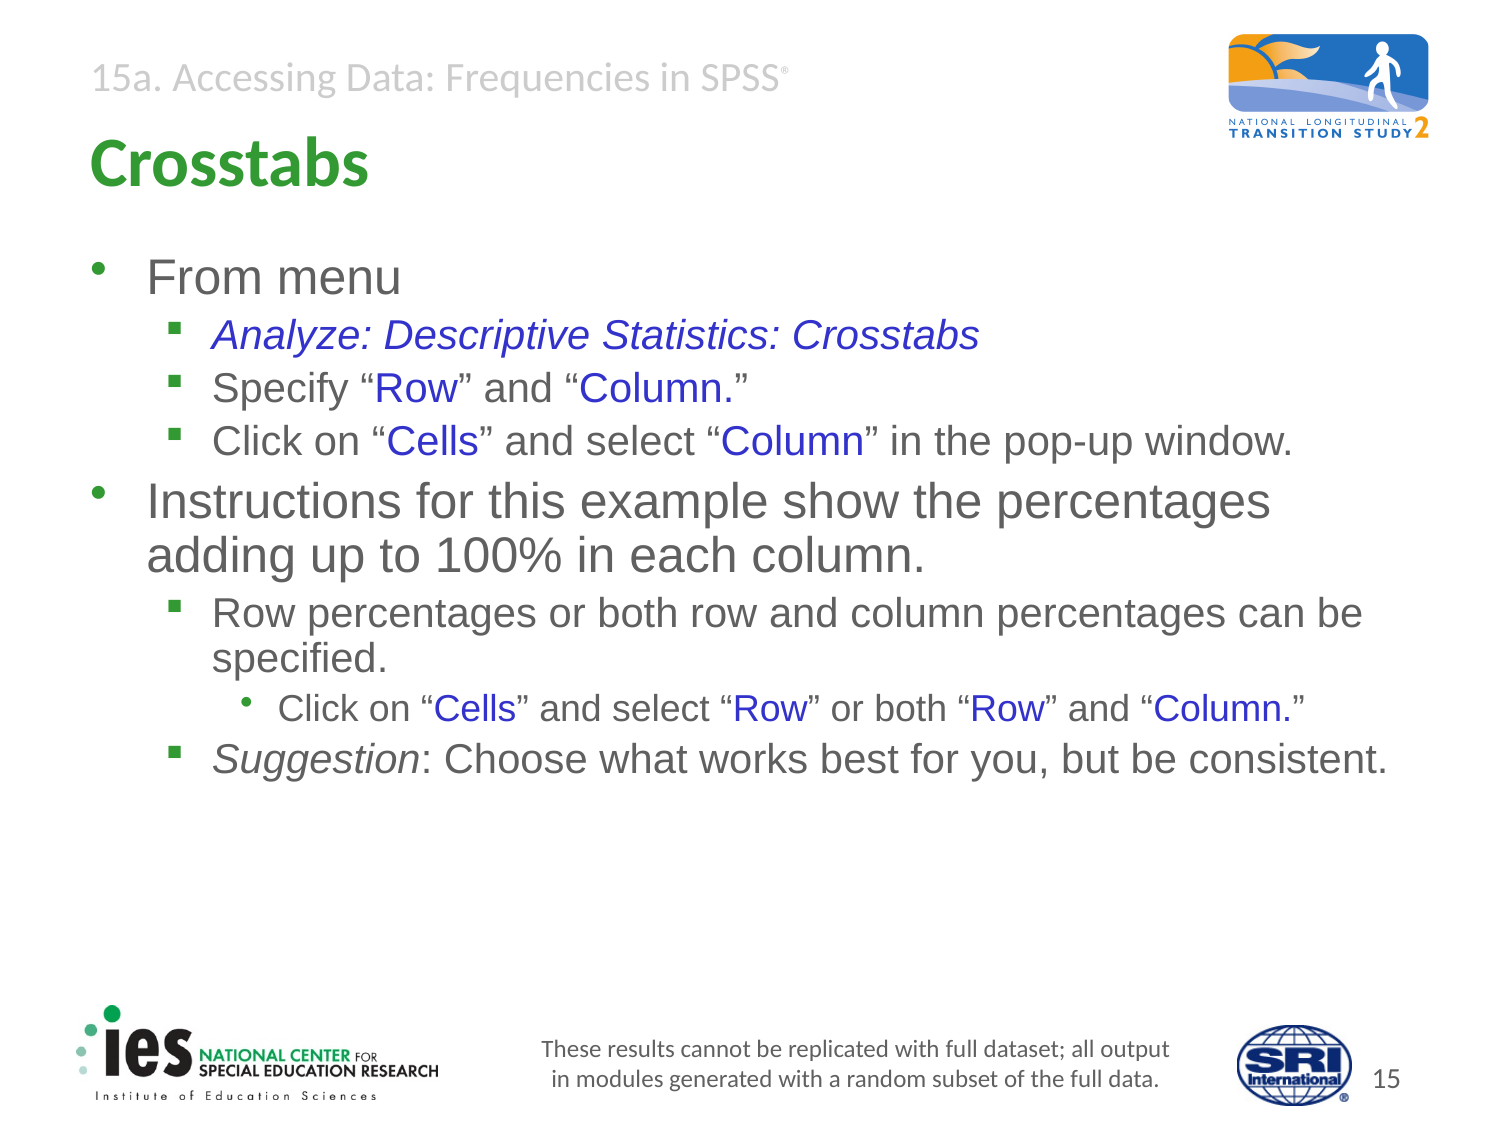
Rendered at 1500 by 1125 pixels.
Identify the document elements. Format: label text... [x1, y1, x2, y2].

picture [1237, 1025, 1352, 1106]
footer These results cannot be replicated with full dataset; all output in modules generated with a random subset of the full data. [437, 1024, 1276, 1104]
list From menu Analyze: Descriptive Statistics: Crosstabs Specify “Row” and “Column.” Click on “Cells” and select “Column” in the pop-up window. Instructions for this example show the percentages adding up to 100% in each column. Row percentages or both row and column percentages can be specified. Click on “Cells” and select “Row” or both “Row” and “Column.” Suggestion: Choose what works best for you, but be consistent. [74, 243, 1426, 987]
slide_number 14 [1312, 1051, 1417, 1125]
picture [76, 1005, 438, 1100]
title Crosstabs [74, 90, 1426, 226]
